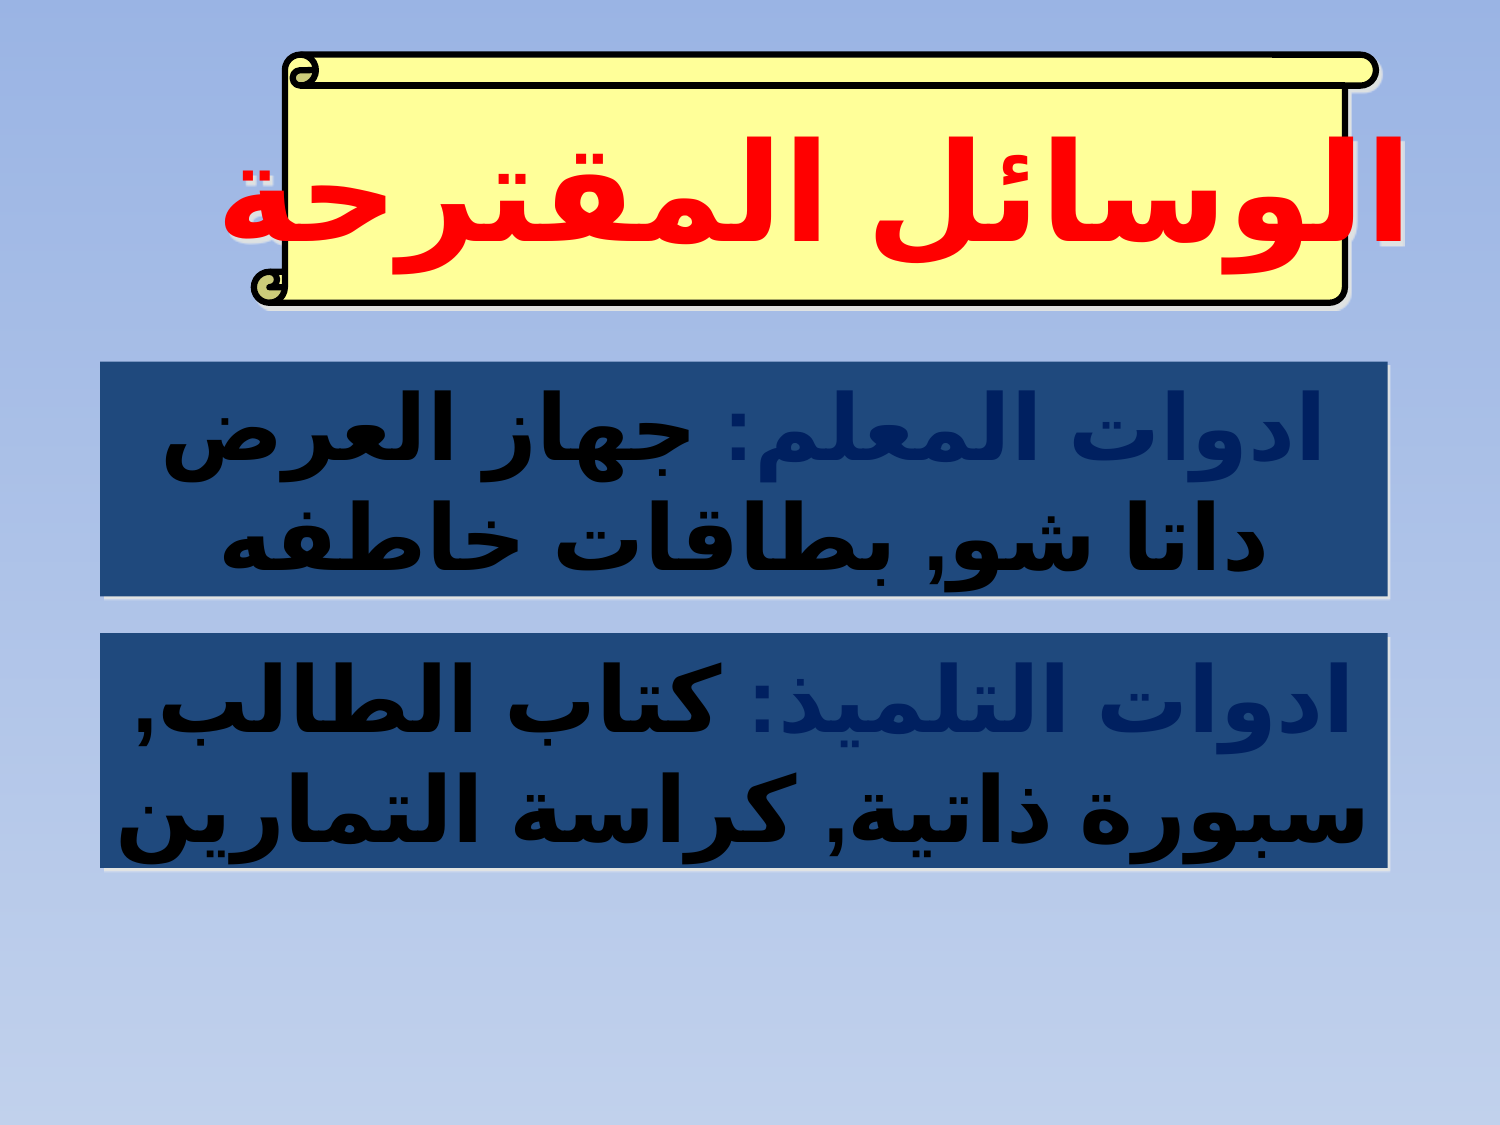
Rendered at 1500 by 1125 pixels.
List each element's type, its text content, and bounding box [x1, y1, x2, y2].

text_box ادوات التلميذ: كتاب الطالب, سبورة ذاتية, كراسة التمارين [100, 633, 1388, 868]
text_box ادوات المعلم: جهاز العرض داتا شو, بطاقات خاطفه [100, 361, 1388, 597]
text_box الوسائل المقترحة [253, 54, 1376, 303]
